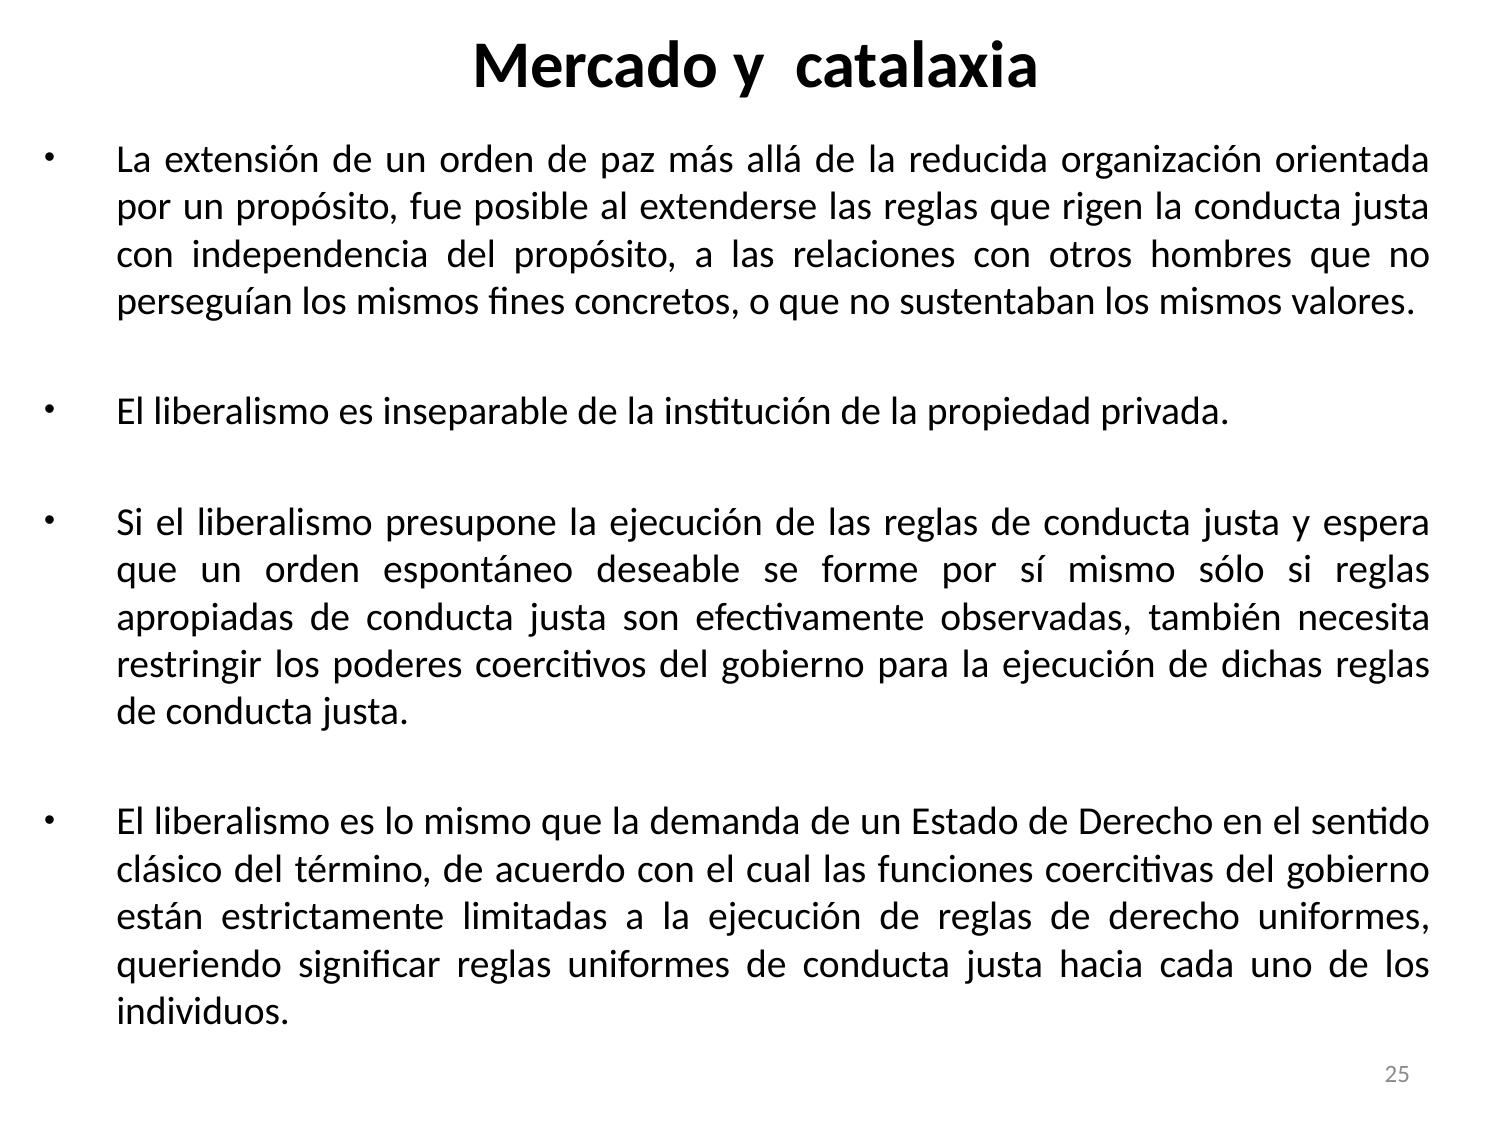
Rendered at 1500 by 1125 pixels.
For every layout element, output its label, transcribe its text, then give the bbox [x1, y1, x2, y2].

text_box La extensión de un orden de paz más allá de la reducida organización orientada por un propósito, fue posible al extenderse las reglas que rigen la conducta justa con independencia del propósito, a las relaciones con otros hombres que no perseguían los mismos fines concretos, o que no sustentaban los mismos valores. El liberalismo es inseparable de la institución de la propiedad privada. Si el liberalismo presupone la ejecución de las reglas de conducta justa y espera que un orden espontáneo deseable se forme por sí mismo sólo si reglas apropiadas de conducta justa son efectivamente observadas, también necesita restringir los poderes coercitivos del gobierno para la ejecución de dichas reglas de conducta justa. El liberalismo es lo mismo que la demanda de un Estado de Derecho en el sentido clásico del término, de acuerdo con el cual las funciones coercitivas del gobierno están estrictamente limitadas a la ejecución de reglas de derecho uniformes, queriendo significar reglas uniformes de conducta justa hacia cada uno de los individuos. [29, 125, 1447, 1094]
slide_number 25 [1074, 1042, 1425, 1103]
title Mercado y catalaxia [41, 7, 1471, 114]
